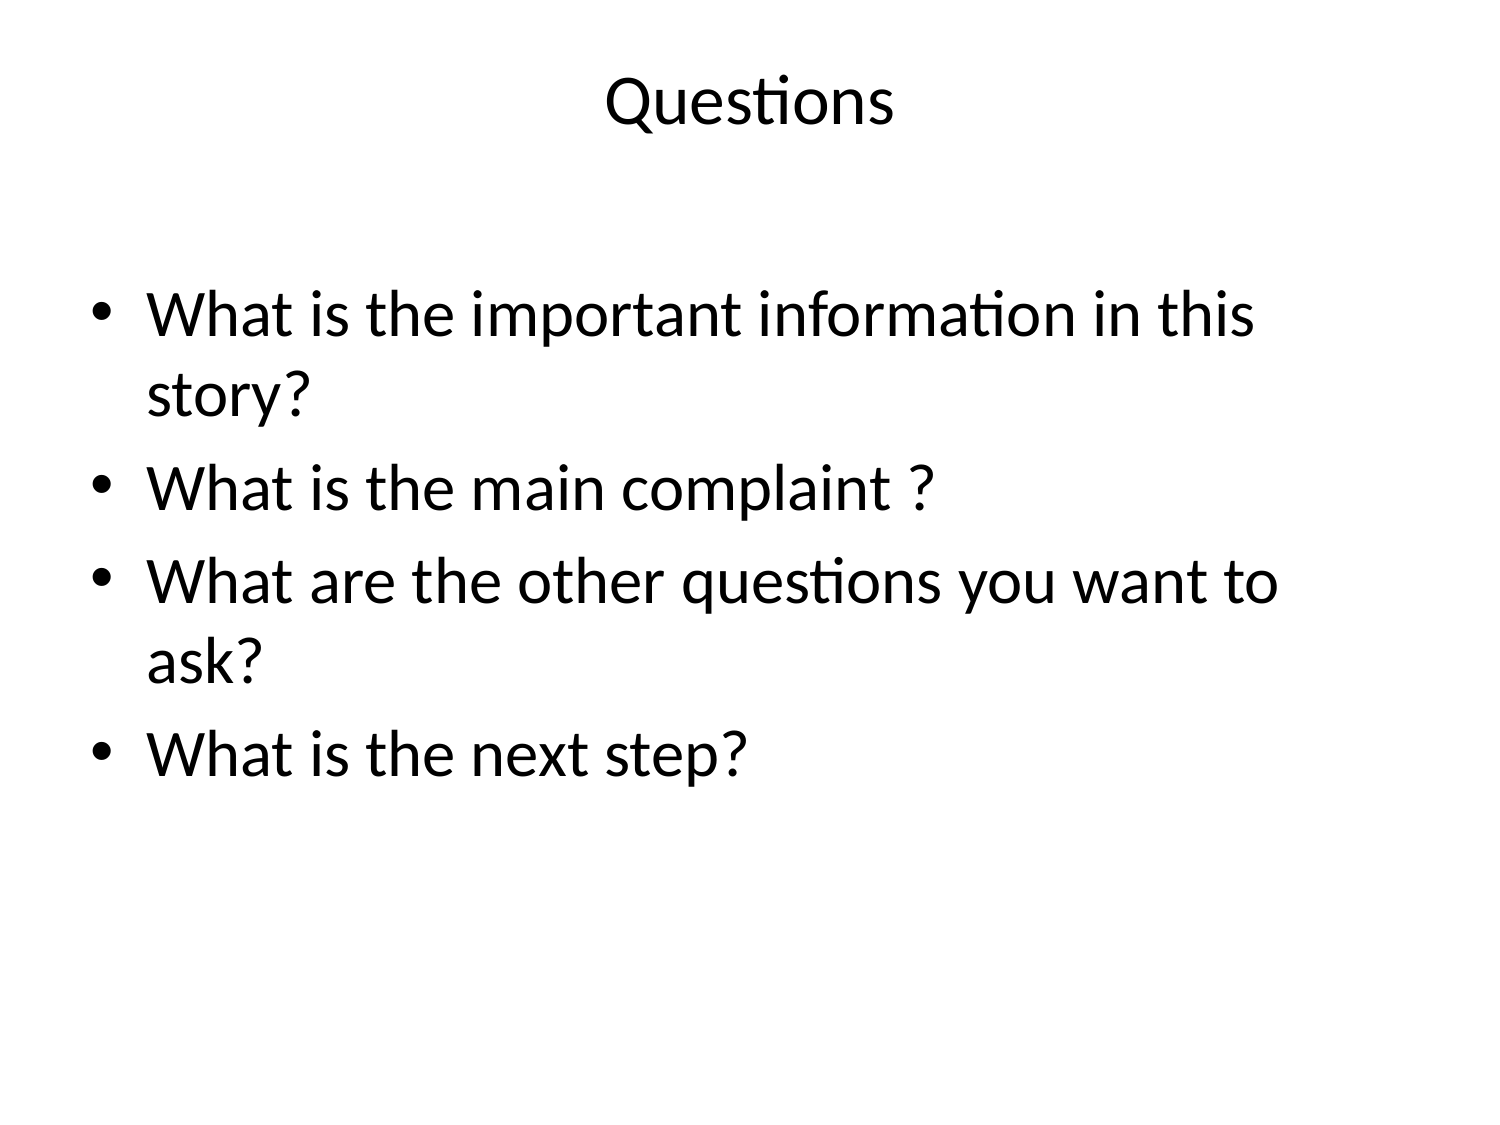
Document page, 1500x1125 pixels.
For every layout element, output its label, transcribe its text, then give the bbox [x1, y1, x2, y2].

list What is the important information in this story? What is the main complaint ? What are the other questions you want to ask? What is the next step? [75, 262, 1425, 1005]
title Questions [75, 45, 1425, 233]
